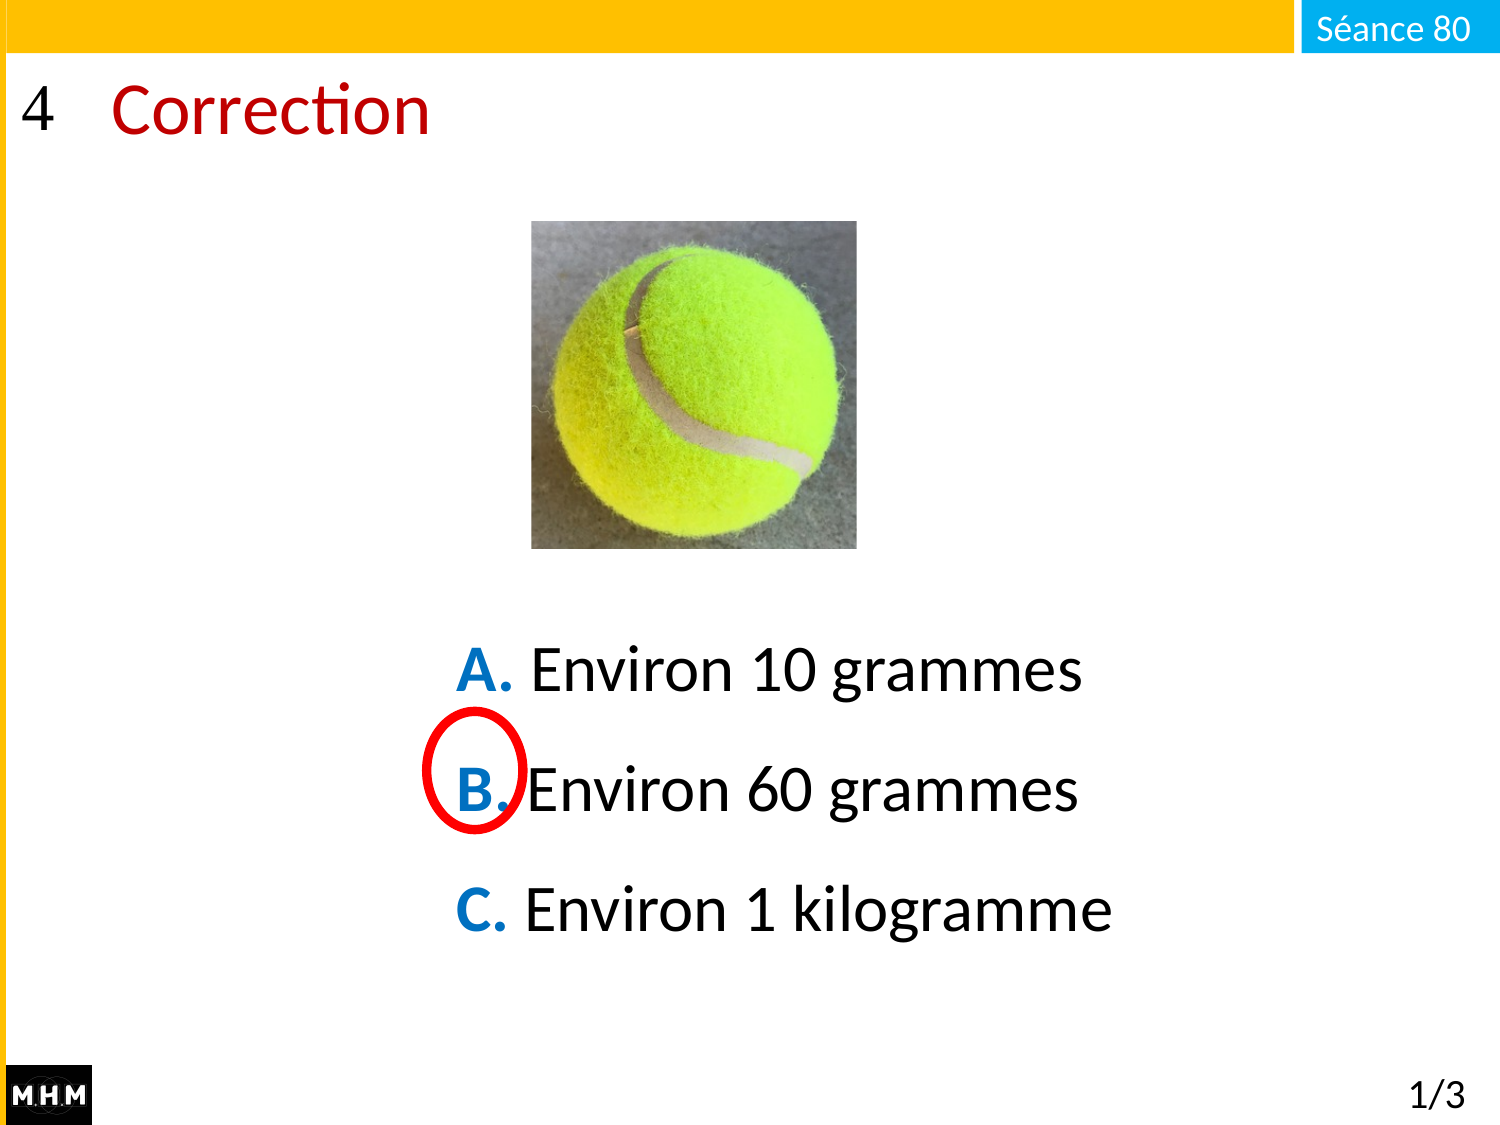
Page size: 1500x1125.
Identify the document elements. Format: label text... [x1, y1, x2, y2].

text_box [425, 710, 524, 831]
text_box A. Environ 10 grammes B. Environ 60 grammes C. Environ 1 kilogramme [441, 577, 1185, 952]
picture [531, 221, 857, 549]
list 1/3 [1373, 1064, 1500, 1125]
picture [6, 1065, 92, 1125]
title Correction [96, 60, 1391, 160]
